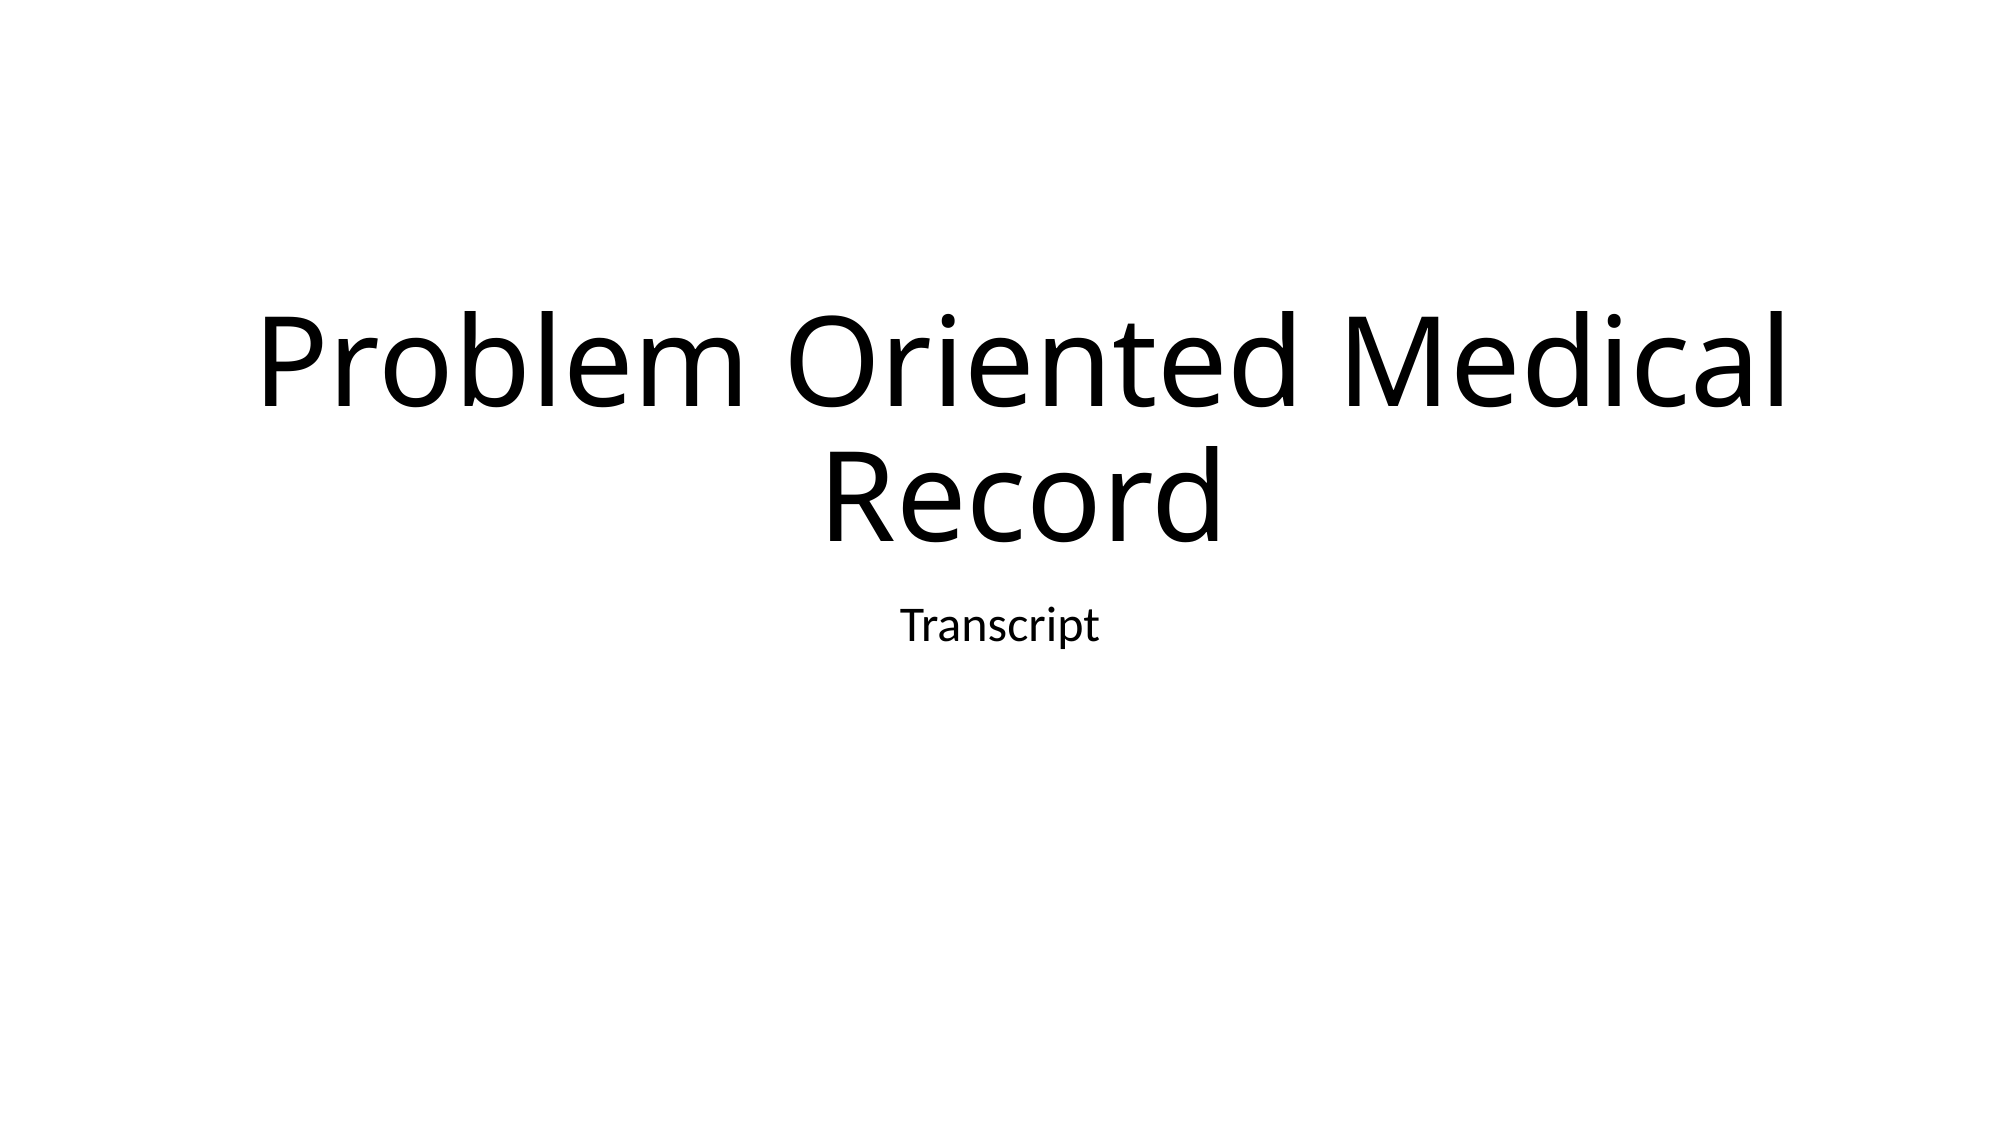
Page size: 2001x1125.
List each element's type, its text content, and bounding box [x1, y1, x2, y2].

subtitle Transcript [249, 590, 1750, 863]
title Problem Oriented Medical Record [144, 184, 1903, 576]
